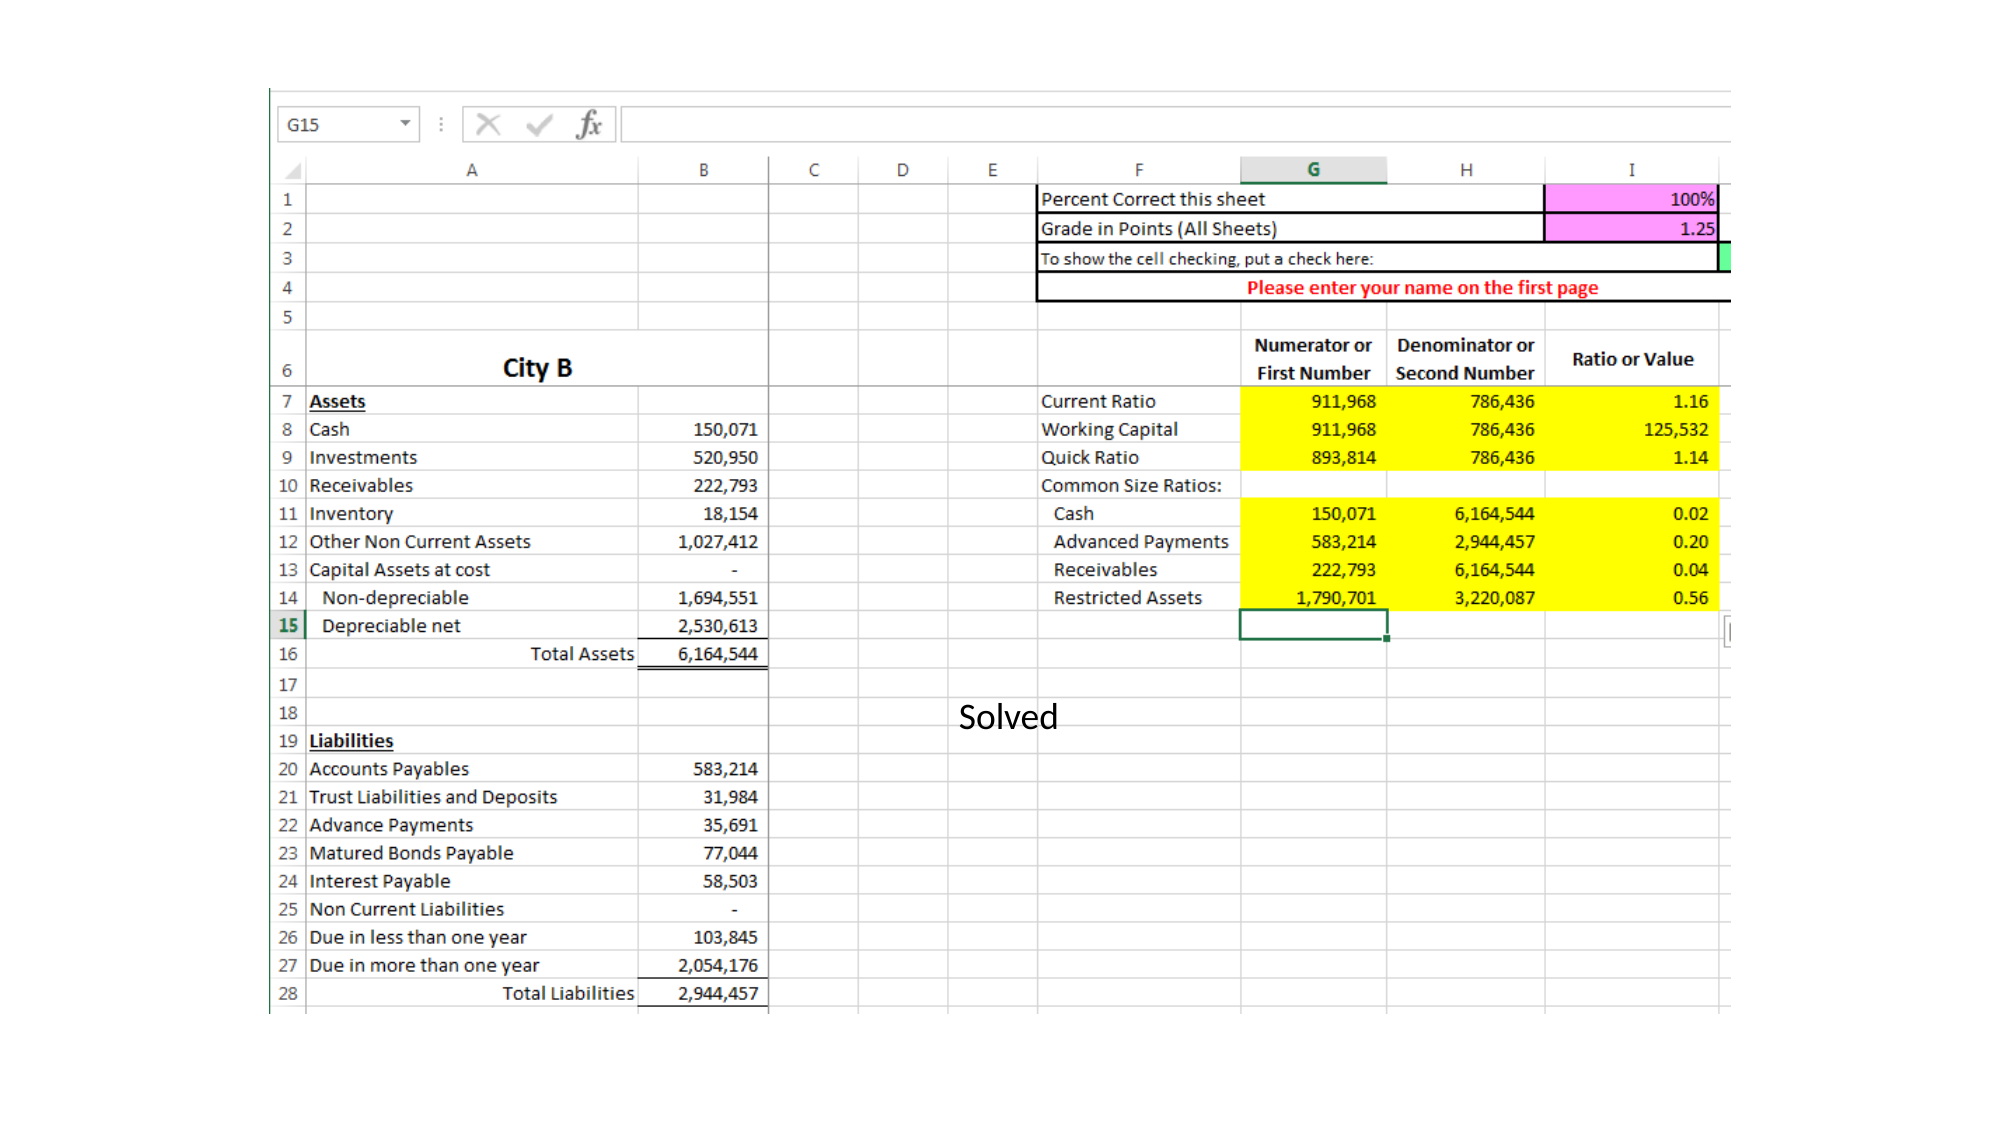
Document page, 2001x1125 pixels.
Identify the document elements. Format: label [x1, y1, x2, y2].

list [269, 88, 1731, 1014]
